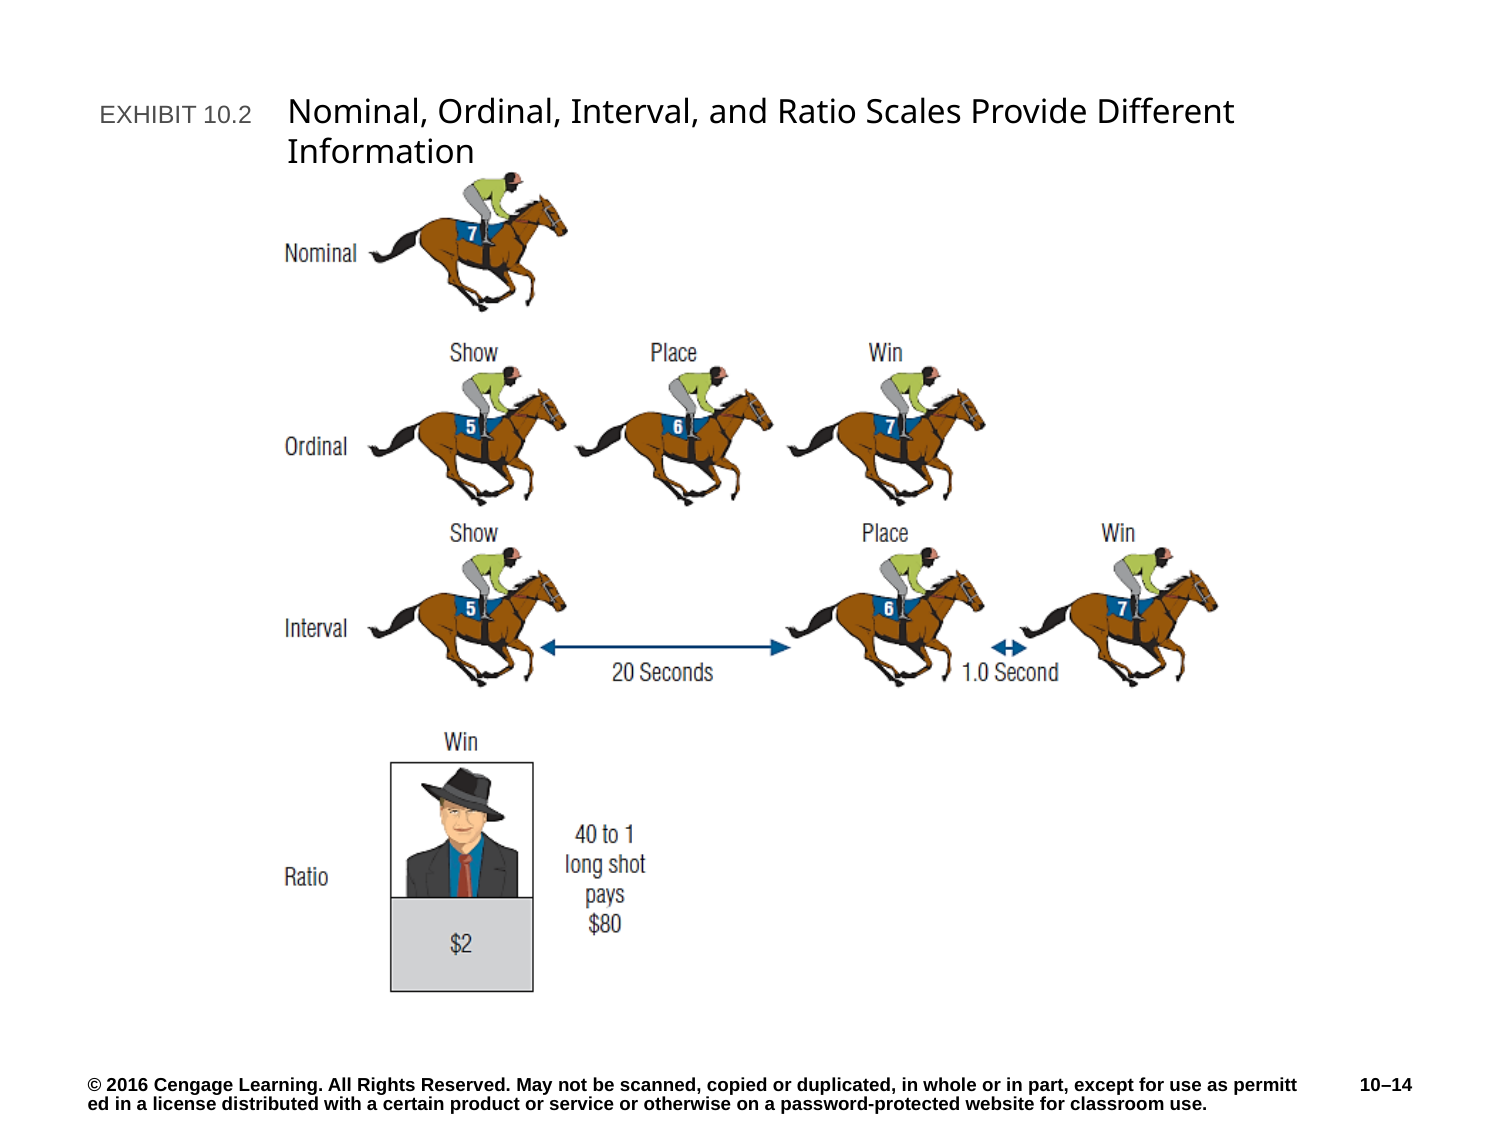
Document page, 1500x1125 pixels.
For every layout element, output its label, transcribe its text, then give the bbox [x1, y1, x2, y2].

footer © 2016 Cengage Learning. All Rights Reserved. May not be scanned, copied or duplicated, in whole or in part, except for use as permitted in a license distributed with a certain product or service or otherwise on a password-protected website for classroom use. [87, 1057, 1050, 1103]
picture [278, 157, 1222, 998]
text_box EXHIBIT 10.2 Nominal, Ordinal, Interval, and Ratio Scales Provide Different Information [84, 82, 1414, 178]
slide_number 10–14 [1050, 1042, 1413, 1103]
